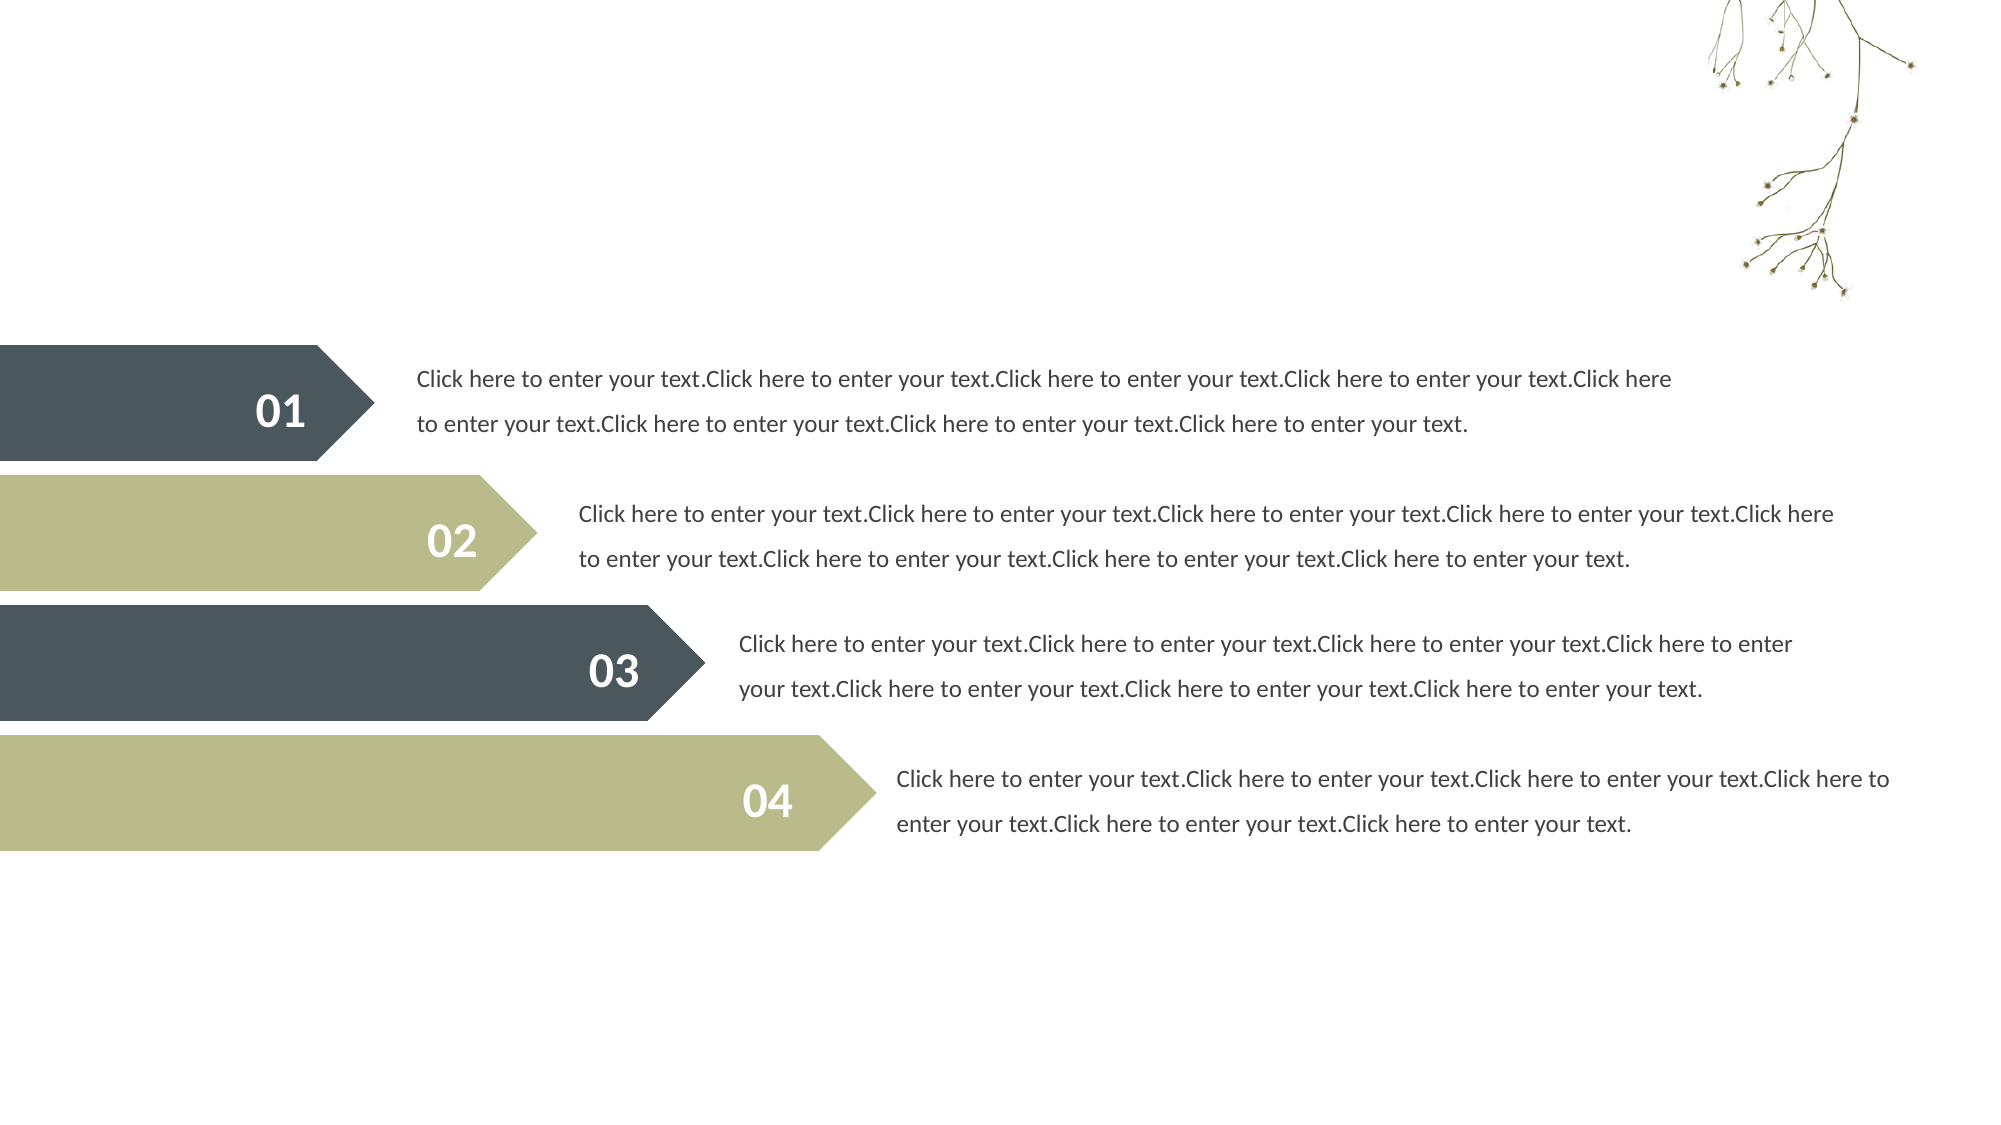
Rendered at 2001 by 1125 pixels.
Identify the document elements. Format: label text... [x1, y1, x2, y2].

text_box 01 [240, 370, 321, 445]
text_box 04 [727, 760, 808, 835]
text_box Click here to enter your text.Click here to enter your text.Click here to enter your text.Click here to enter your text.Click here to enter your text.Click here to enter your text.Click here to enter your text.Click here to enter your text. [564, 475, 1877, 580]
text_box 02 [412, 500, 493, 575]
text_box [0, 733, 879, 852]
text_box Click here to enter your text.Click here to enter your text.Click here to enter your text.Click here to enter your text.Click here to enter your text.Click here to enter your text.Click here to enter your text. [724, 605, 1839, 711]
picture [1641, 0, 1952, 319]
text_box 03 [574, 630, 655, 705]
text_box [0, 603, 707, 722]
text_box Click here to enter your text.Click here to enter your text.Click here to enter your text.Click here to enter your text.Click here to enter your text.Click here to enter your text. [881, 740, 1962, 845]
text_box [0, 473, 539, 592]
text_box [0, 343, 377, 462]
text_box Click here to enter your text.Click here to enter your text.Click here to enter your text.Click here to enter your text.Click here to enter your text.Click here to enter your text.Click here to enter your text.Click here to enter your text. [402, 340, 1715, 446]
